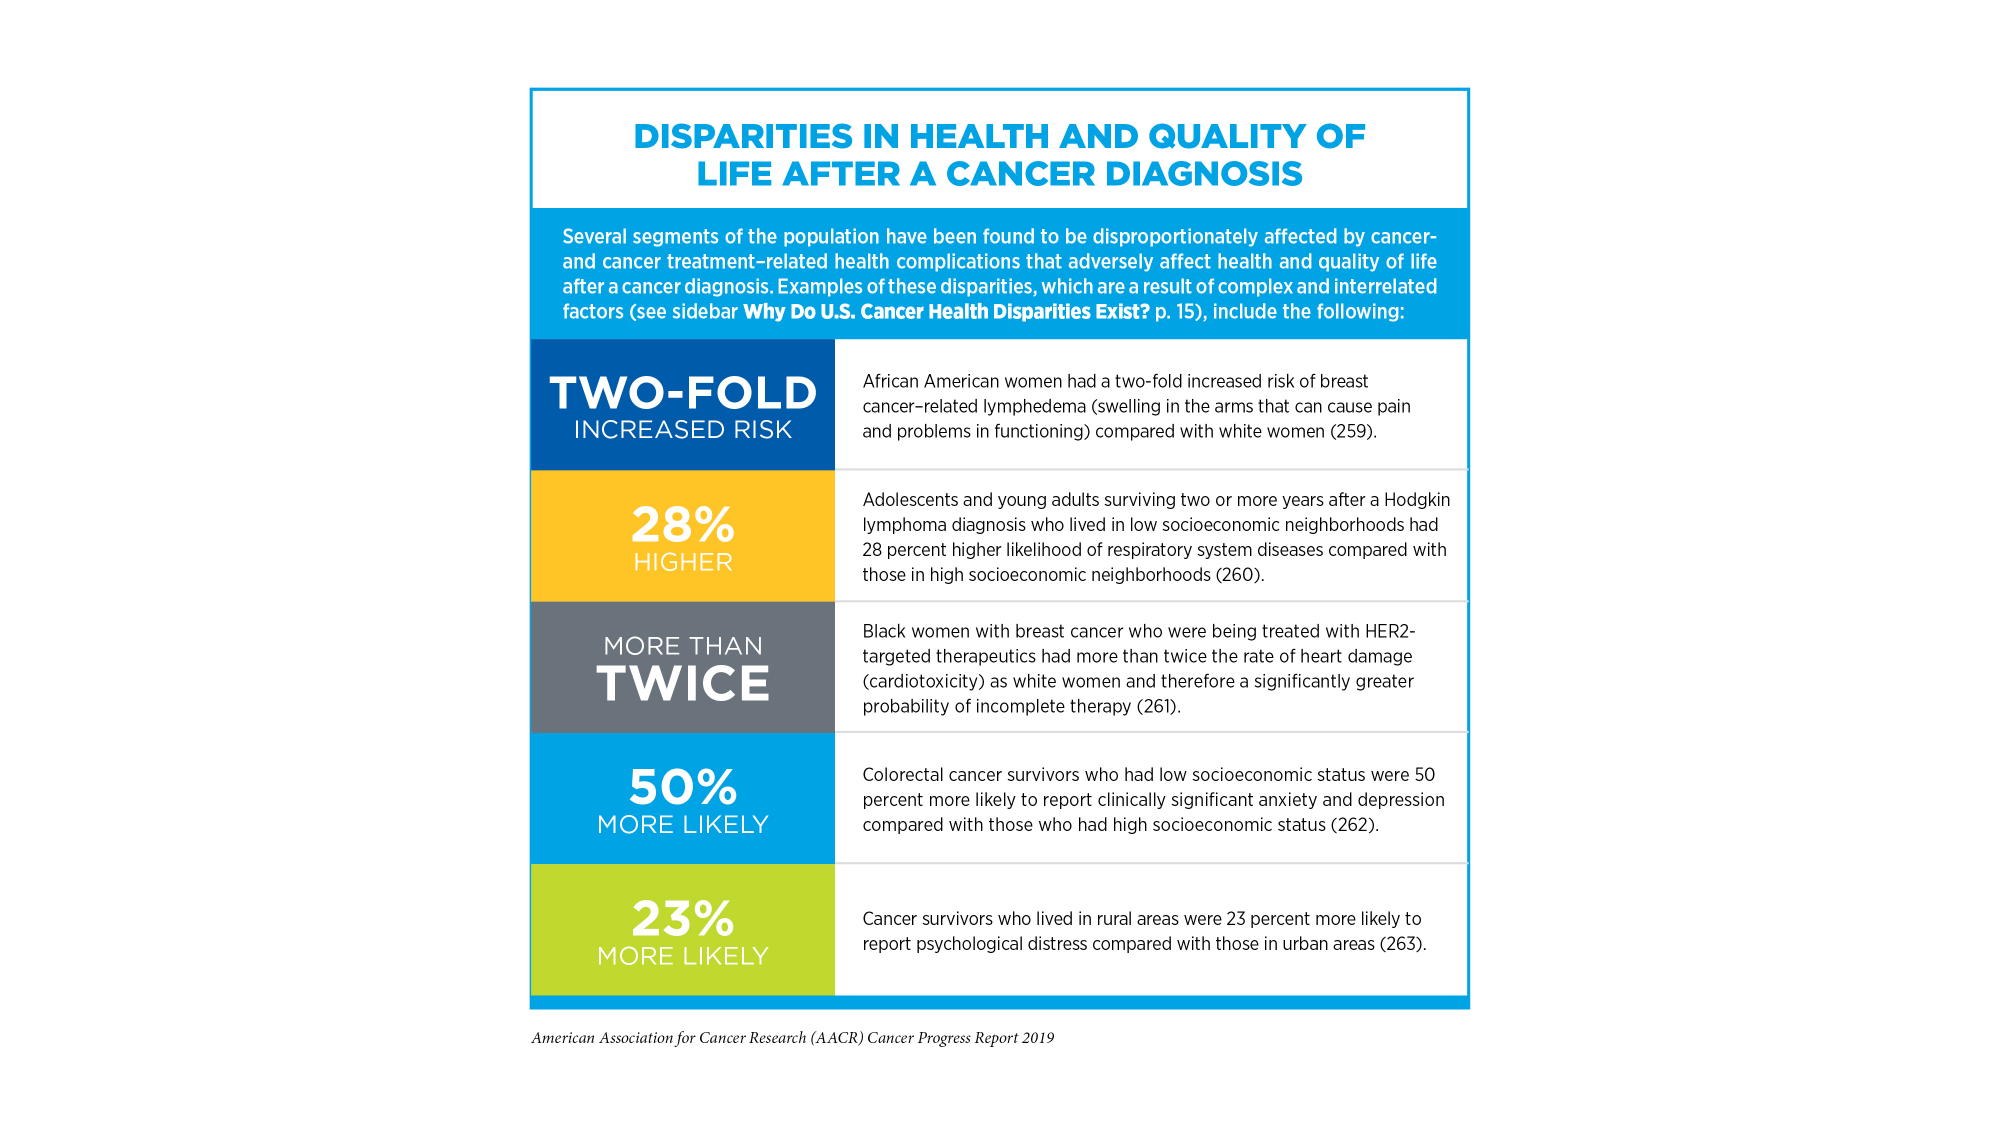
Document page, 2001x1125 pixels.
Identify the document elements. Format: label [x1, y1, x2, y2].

picture [495, 57, 1505, 1068]
